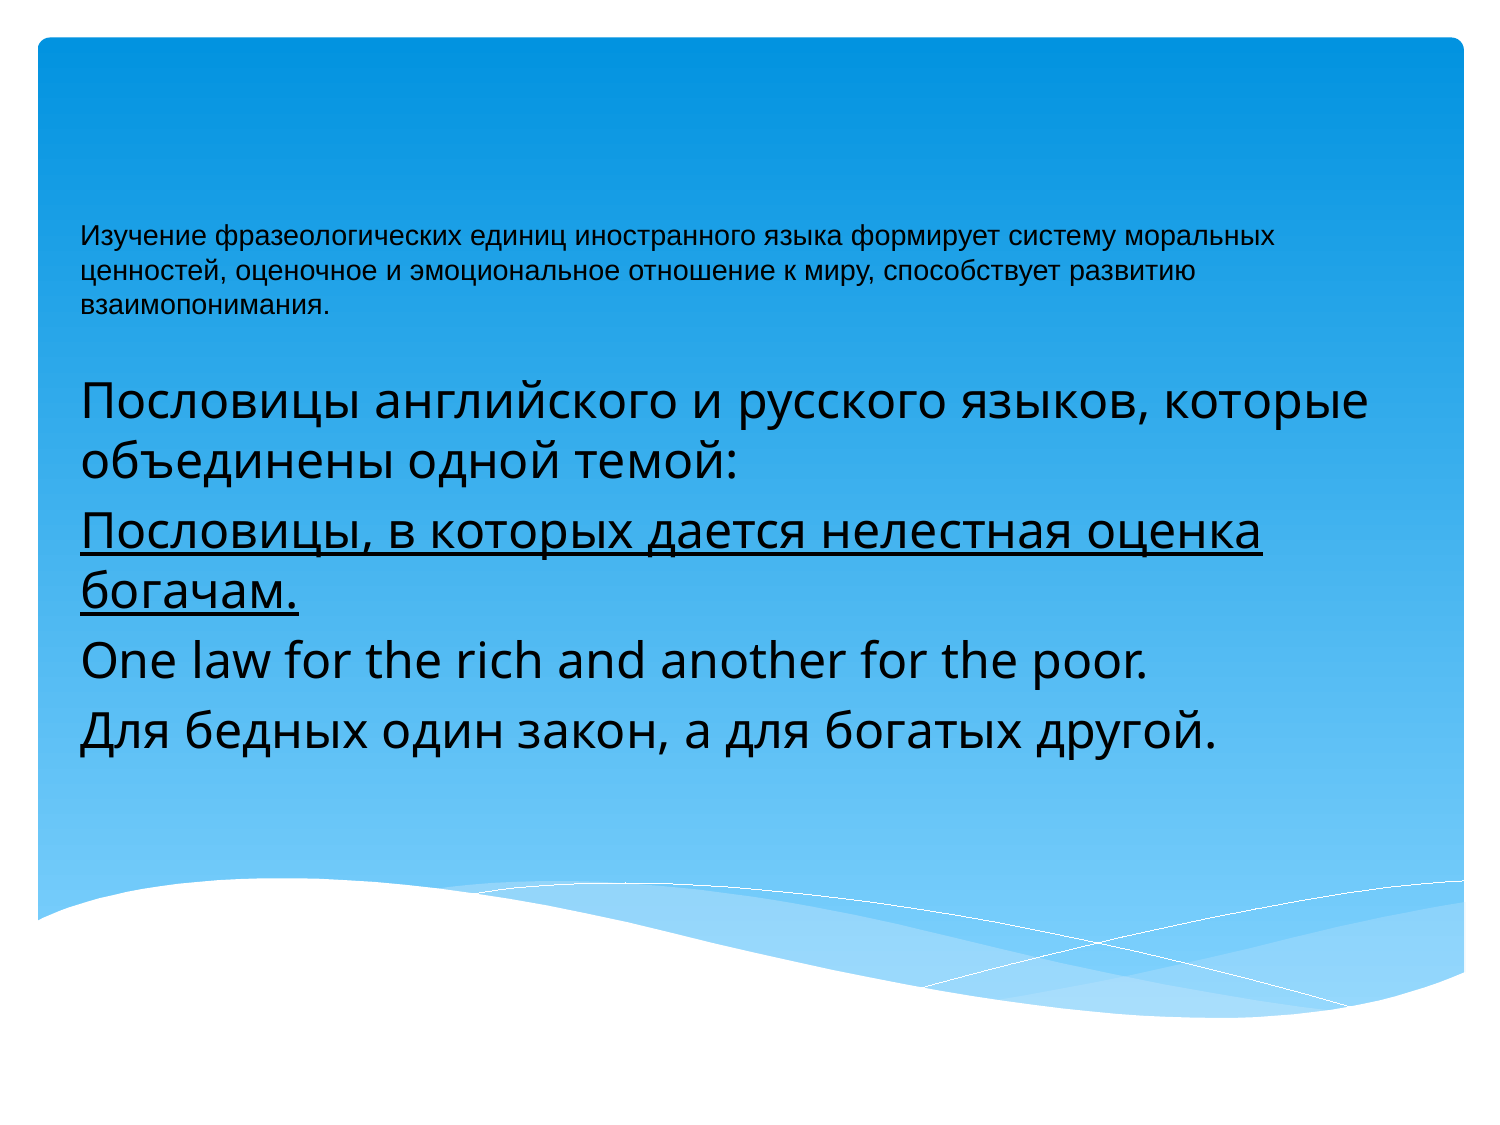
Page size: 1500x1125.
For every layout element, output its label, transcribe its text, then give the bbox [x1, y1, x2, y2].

subtitle Пословицы английского и русского языков, которые объединены одной темой: Пословицы, в которых дается нелестная оценка богачам. One law for the rich and another for the poor. Для бедных один закон, а для богатых другой. [64, 290, 1428, 1093]
title Изучение фразеологических единиц иностранного языка формирует систему моральных ценностей, оценочное и эмоциональное отношение к миру, способствует развитию взаимопонимания. [64, 137, 1428, 290]
